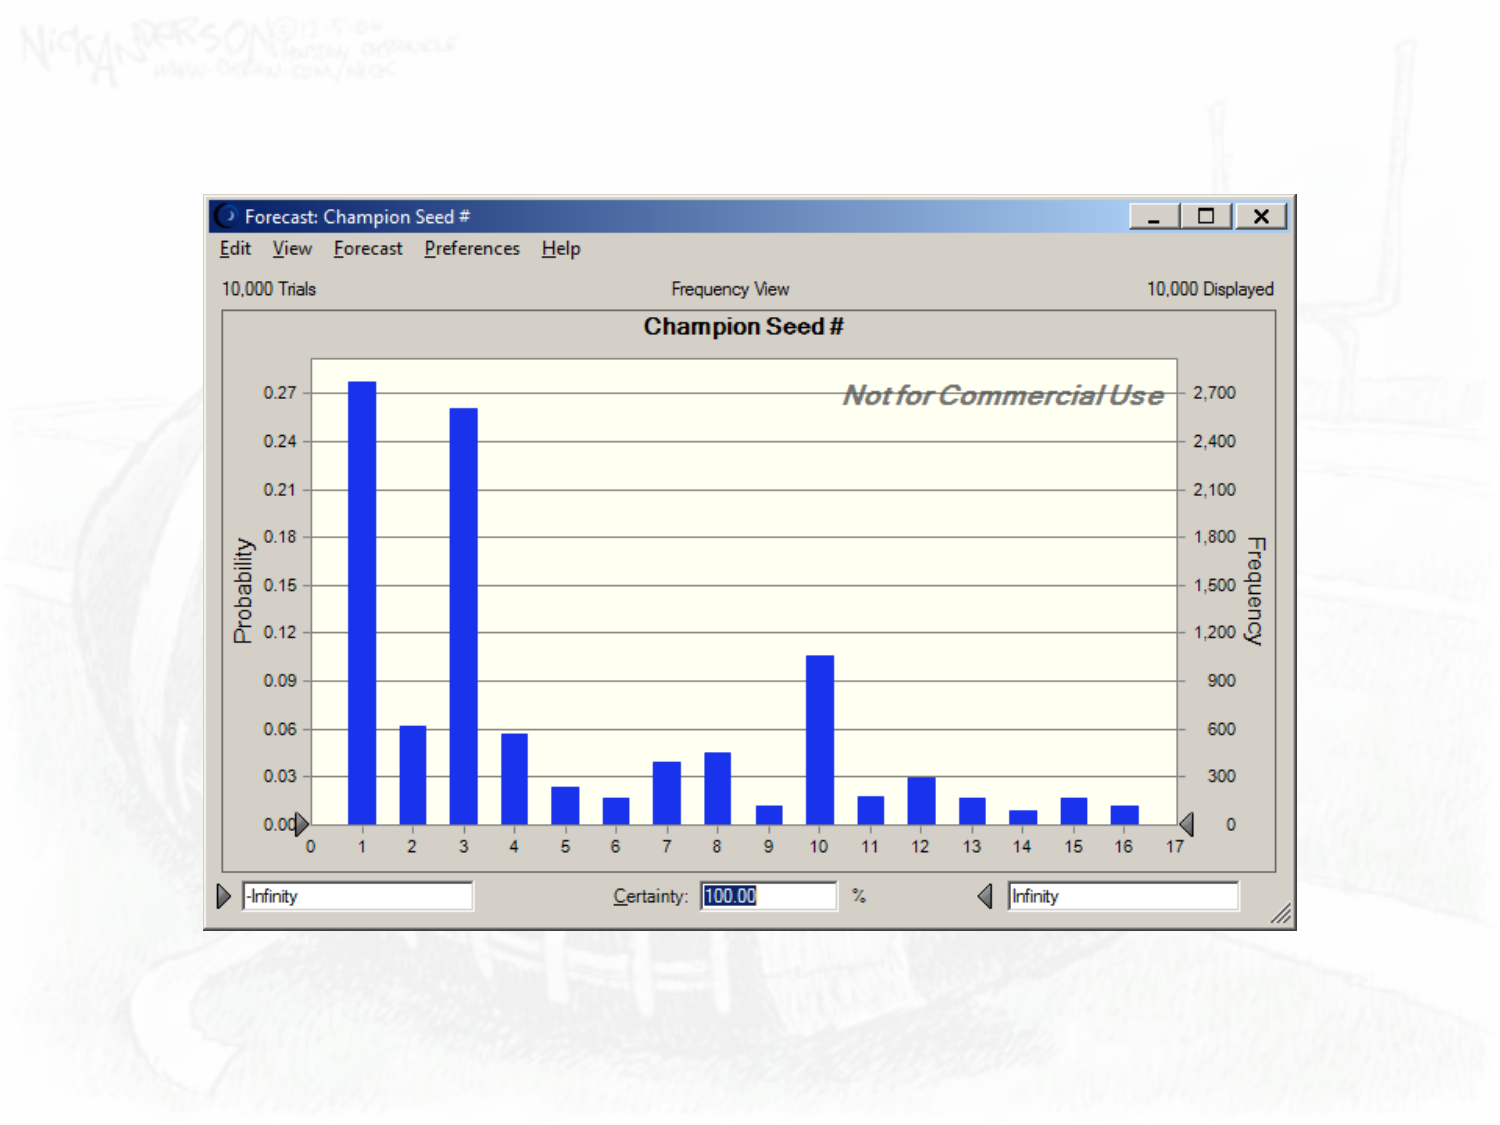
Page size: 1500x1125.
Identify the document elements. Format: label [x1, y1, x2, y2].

picture [202, 194, 1298, 931]
